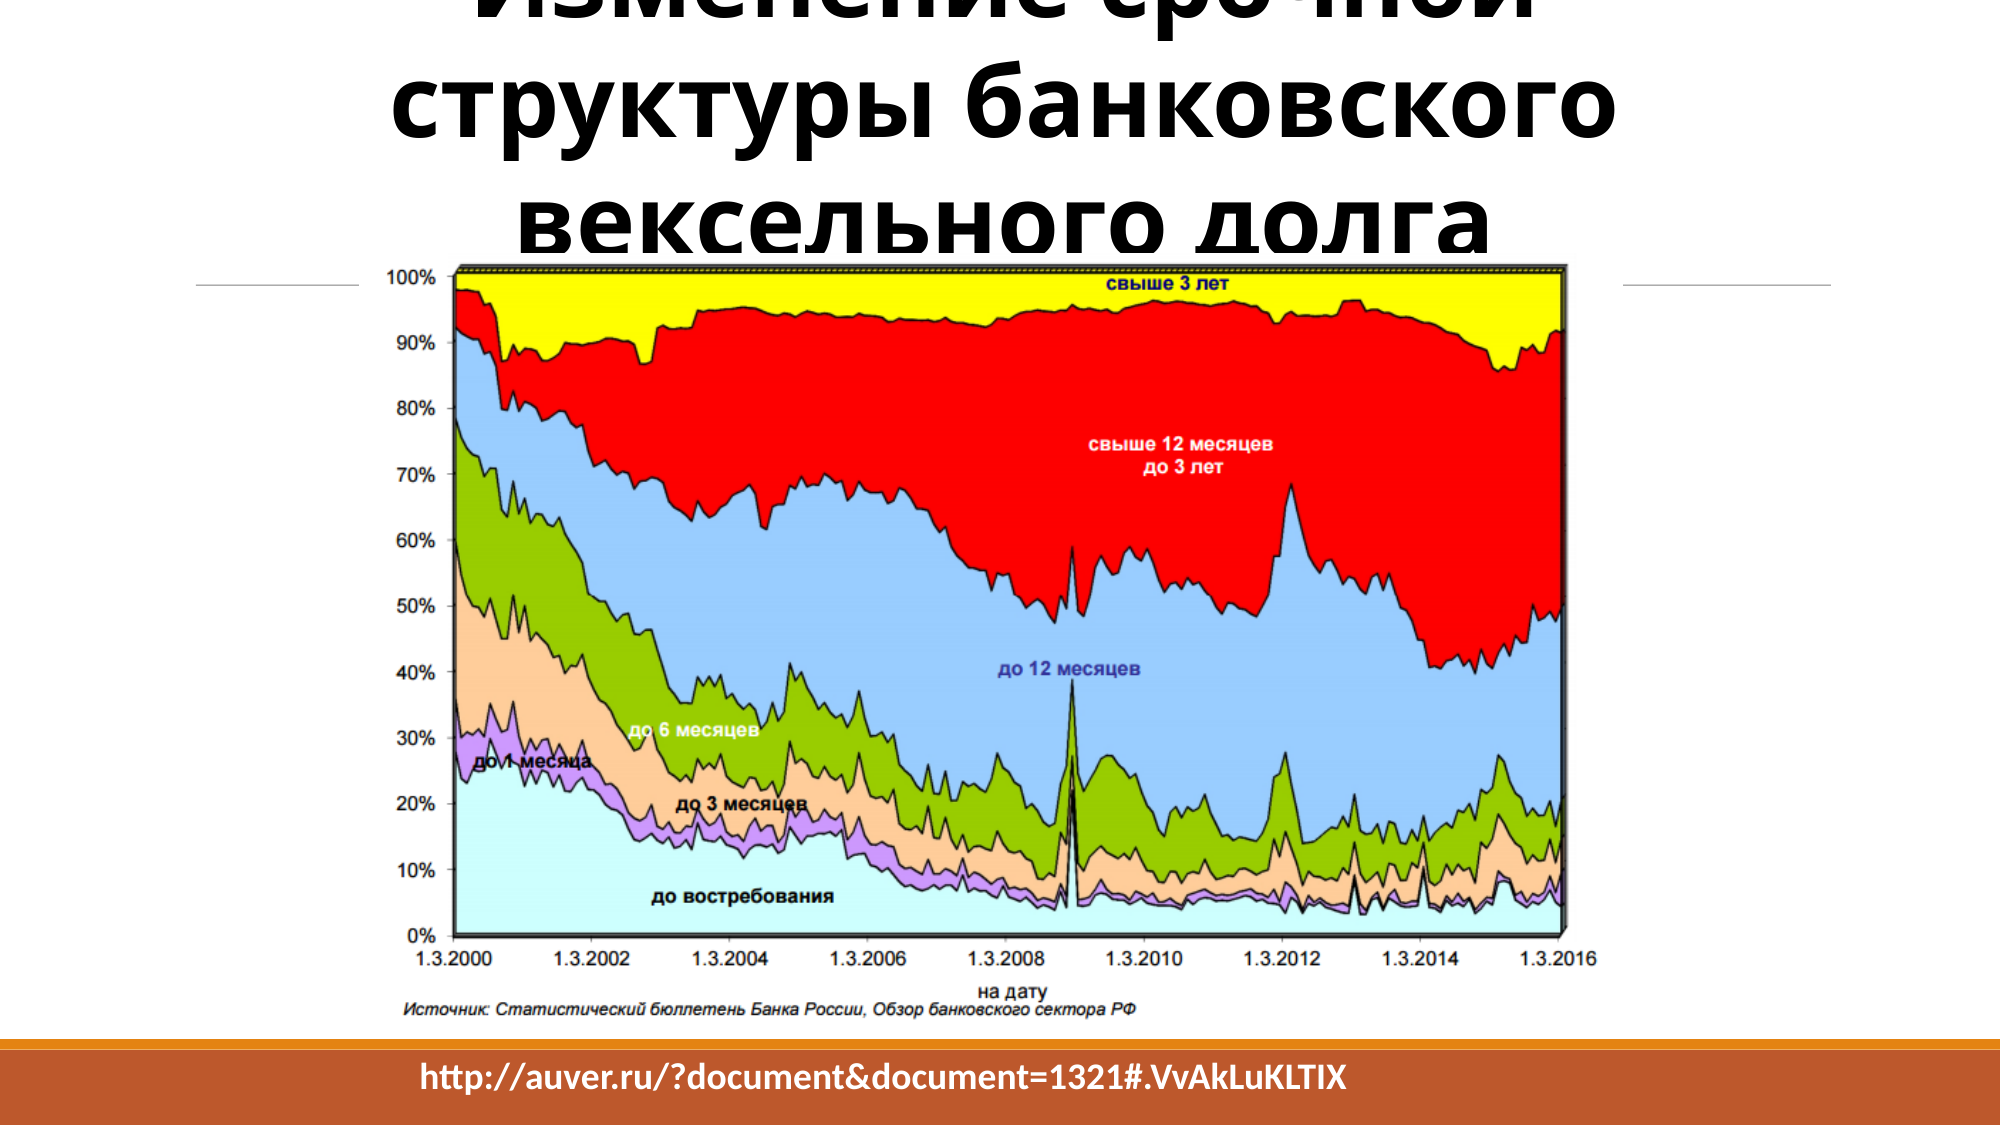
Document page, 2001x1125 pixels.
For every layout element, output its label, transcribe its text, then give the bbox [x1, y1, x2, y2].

picture [358, 253, 1623, 1021]
text_box Изменение срочной структуры банковского вексельного долга [180, 47, 1830, 285]
text_box http://auver.ru/?document&document=1321#.VvAkLuKLTIX [404, 1044, 1685, 1105]
